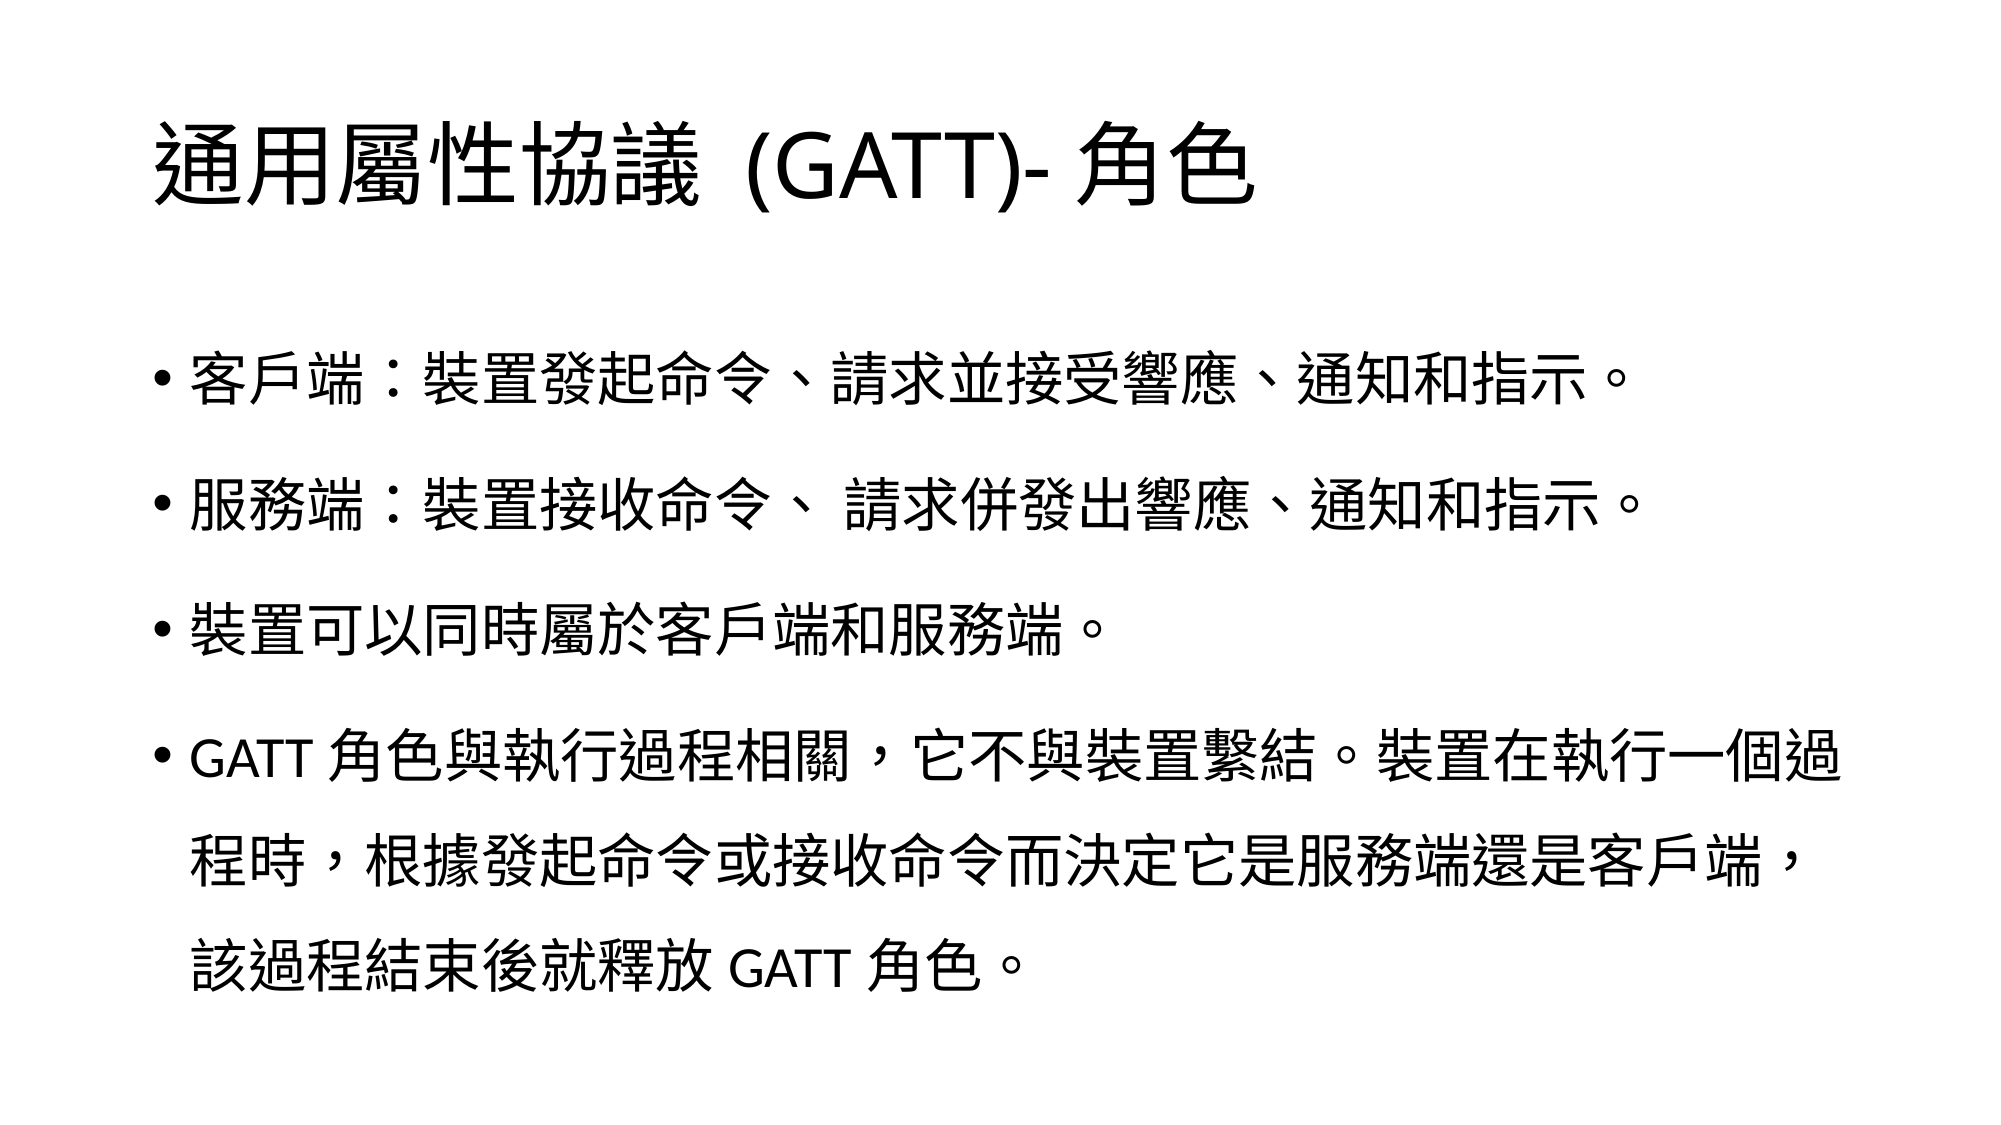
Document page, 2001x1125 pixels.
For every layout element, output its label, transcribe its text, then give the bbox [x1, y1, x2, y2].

list 客戶端：裝置發起命令、請求並接受響應、通知和指示。 服務端：裝置接收命令、 請求併發出響應、通知和指示。 裝置可以同時屬於客戶端和服務端。 GATT角色與執行過程相關，它不與裝置繫結。裝置在執行一個過程時，根據發起命令或接收命令而決定它是服務端還是客戶端，該過程結束後就釋放GATT角色。 [137, 299, 1863, 1014]
title 通用屬性協議 (GATT)-角色 [137, 59, 1863, 278]
